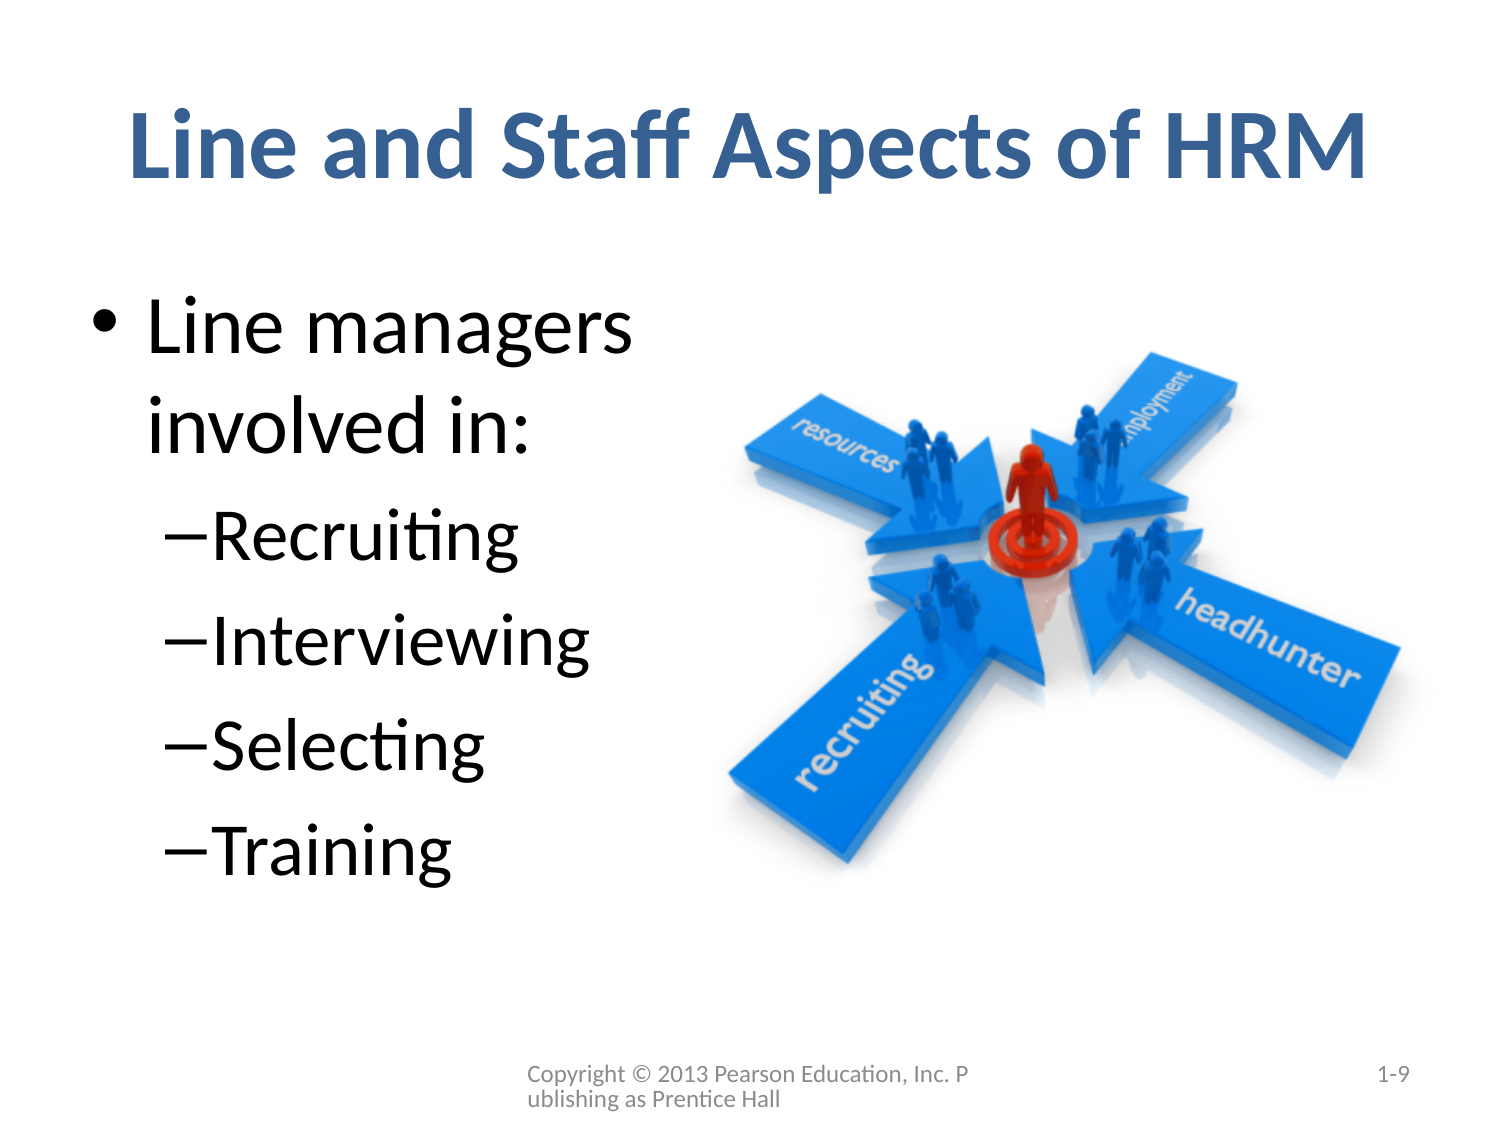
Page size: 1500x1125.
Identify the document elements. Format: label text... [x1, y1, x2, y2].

footer Copyright © 2013 Pearson Education, Inc. Publishing as Prentice Hall [512, 1042, 988, 1103]
slide_number 1-9 [1074, 1042, 1425, 1103]
title Line and Staff Aspects of HRM [75, 45, 1425, 233]
list Line managers involved in: Recruiting Interviewing Selecting Training [75, 262, 738, 1005]
picture [662, 314, 1438, 897]
